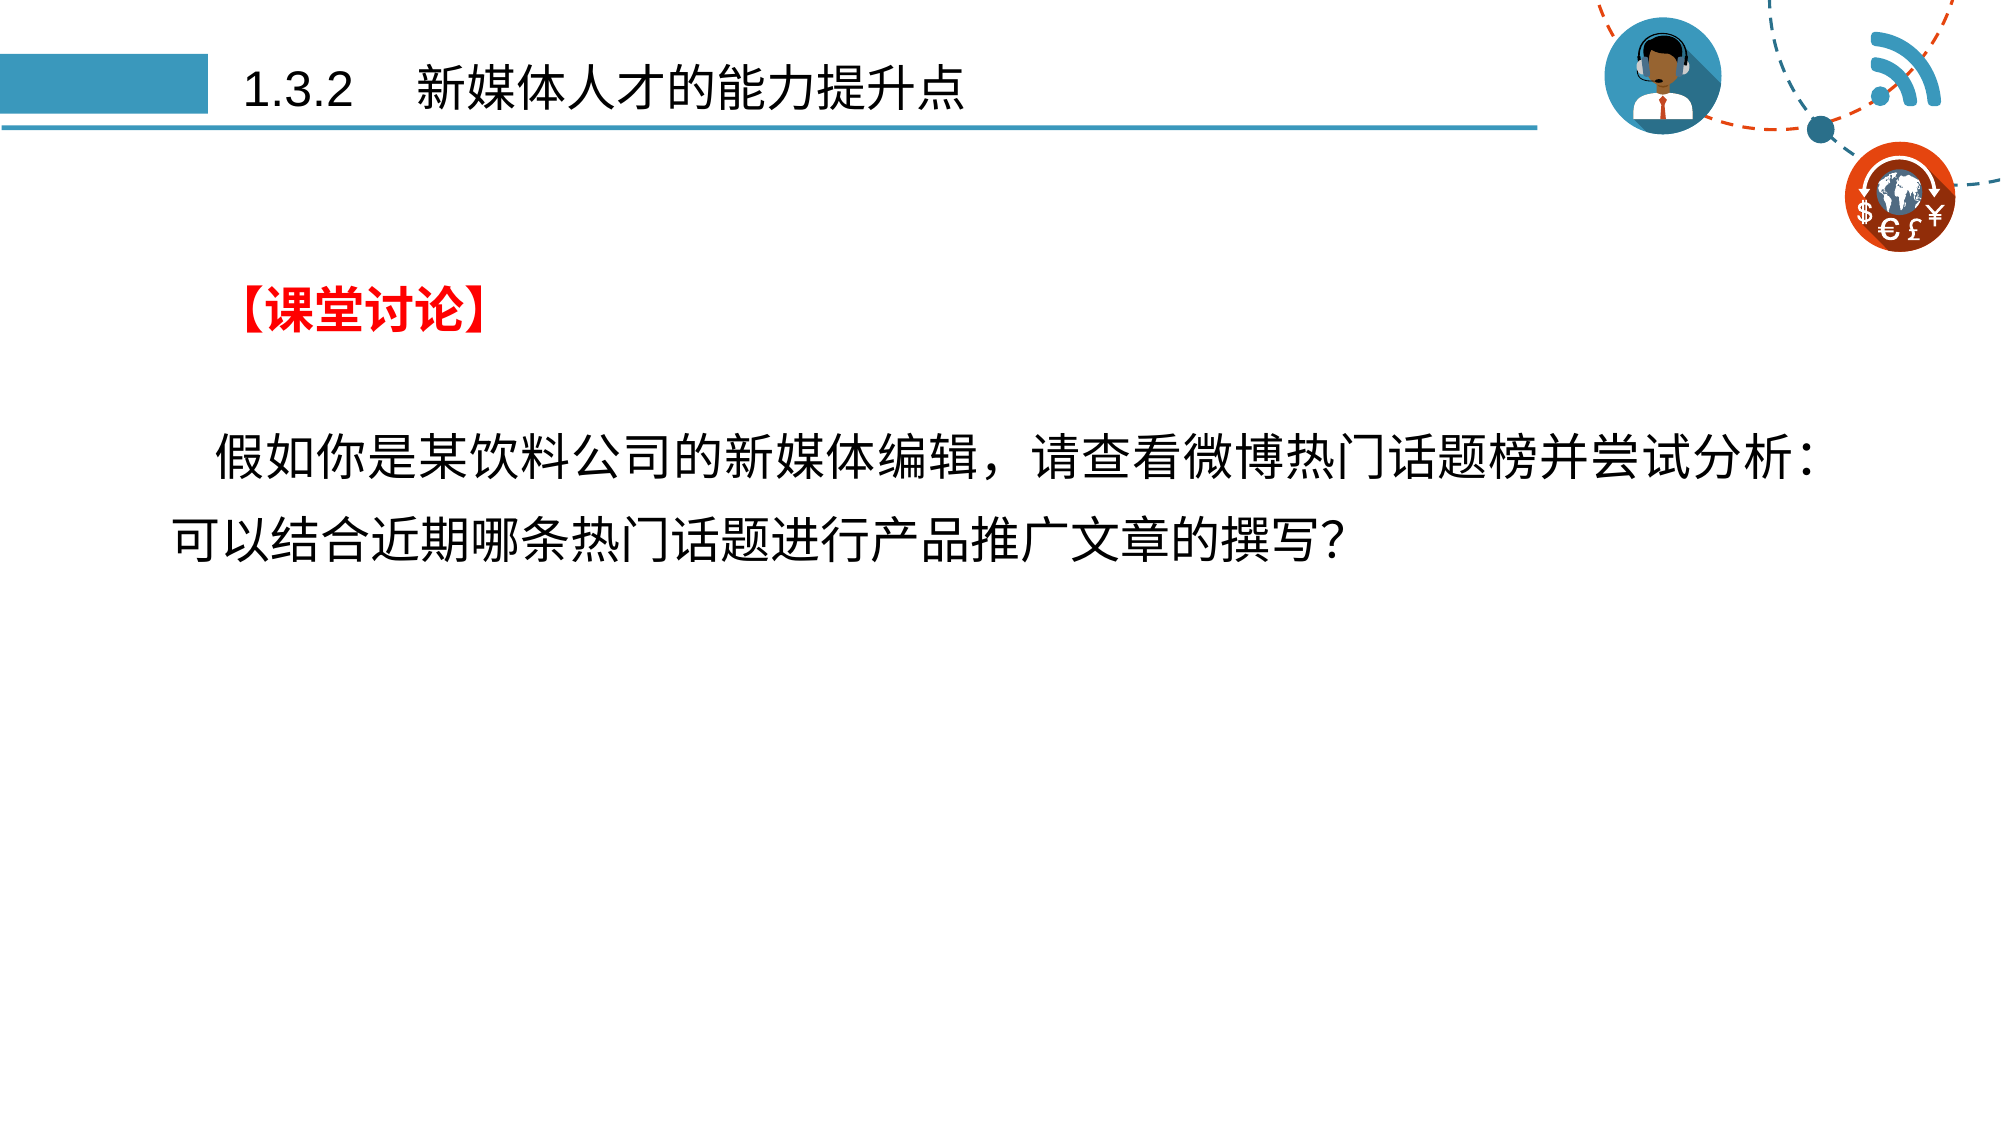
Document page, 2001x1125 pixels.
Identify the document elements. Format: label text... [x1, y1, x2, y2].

title 1.3.2 新媒体人才的能力提升点 [222, 55, 1863, 127]
text_box 【课堂讨论】 假如你是某饮料公司的新媒体编辑，请查看微博热门话题榜并尝试分析：可以结合近期哪条热门话题进行产品推广文章的撰写？ [155, 268, 1810, 576]
